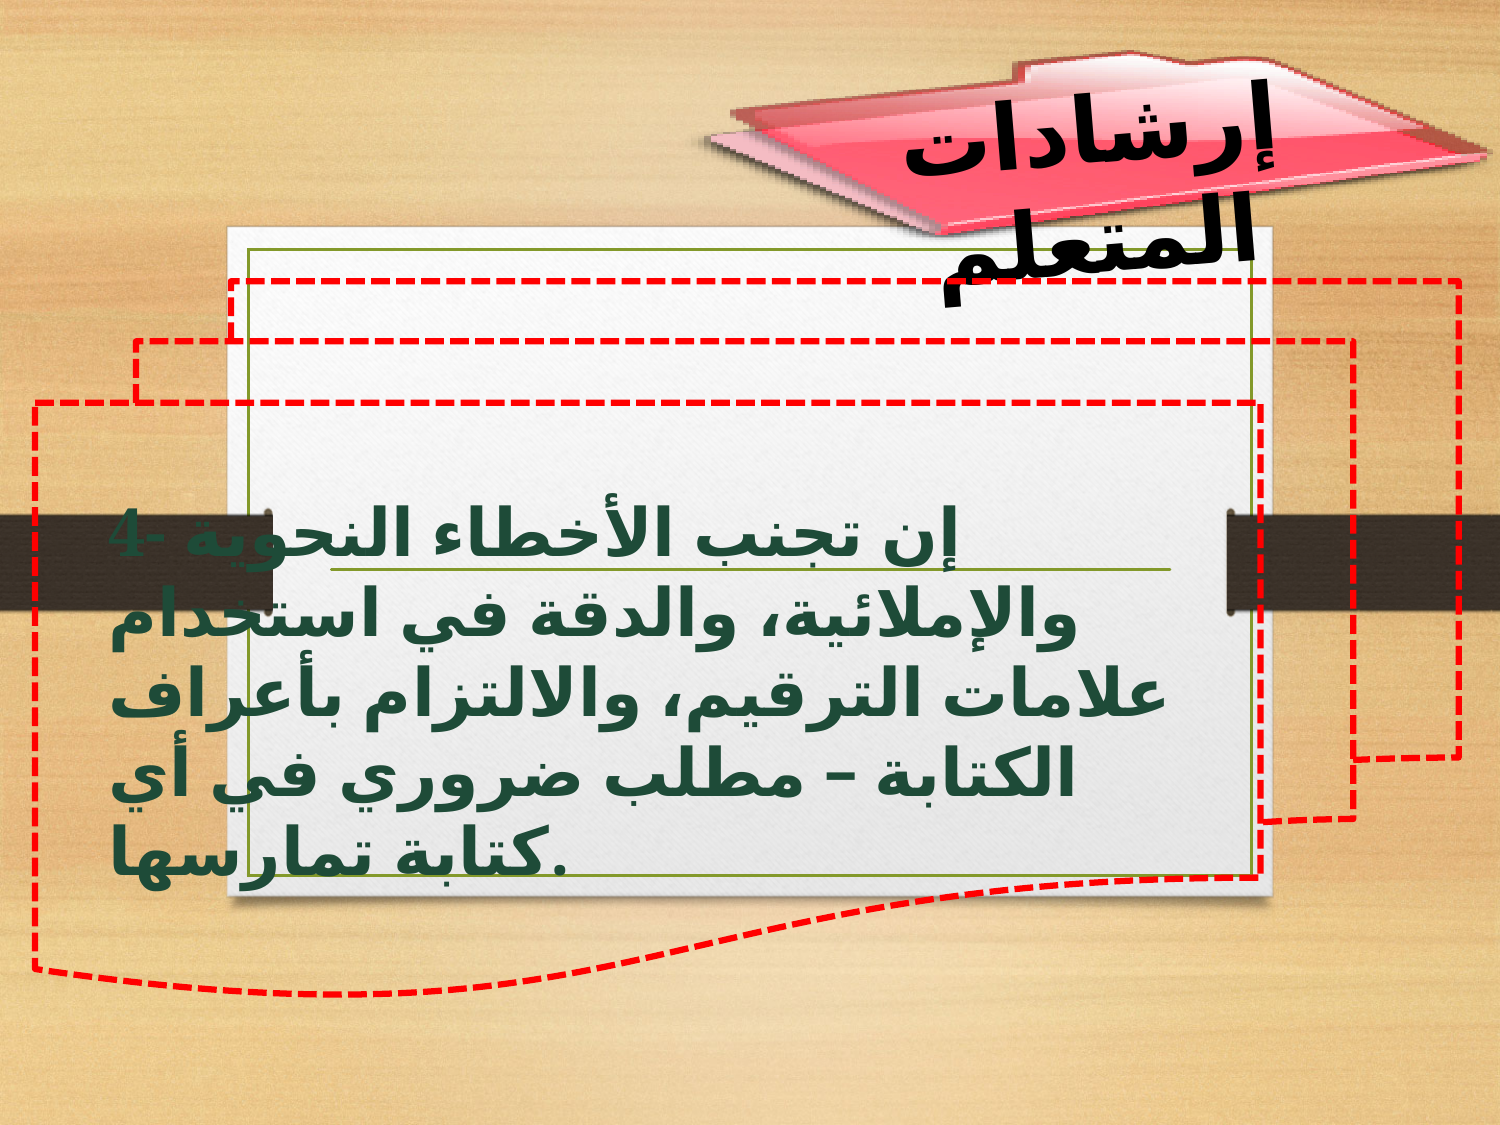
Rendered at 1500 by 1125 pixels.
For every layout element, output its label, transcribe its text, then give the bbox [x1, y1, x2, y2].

picture [0, 0, 1500, 1125]
text_box إرشادات المتعلم [788, 270, 1413, 280]
